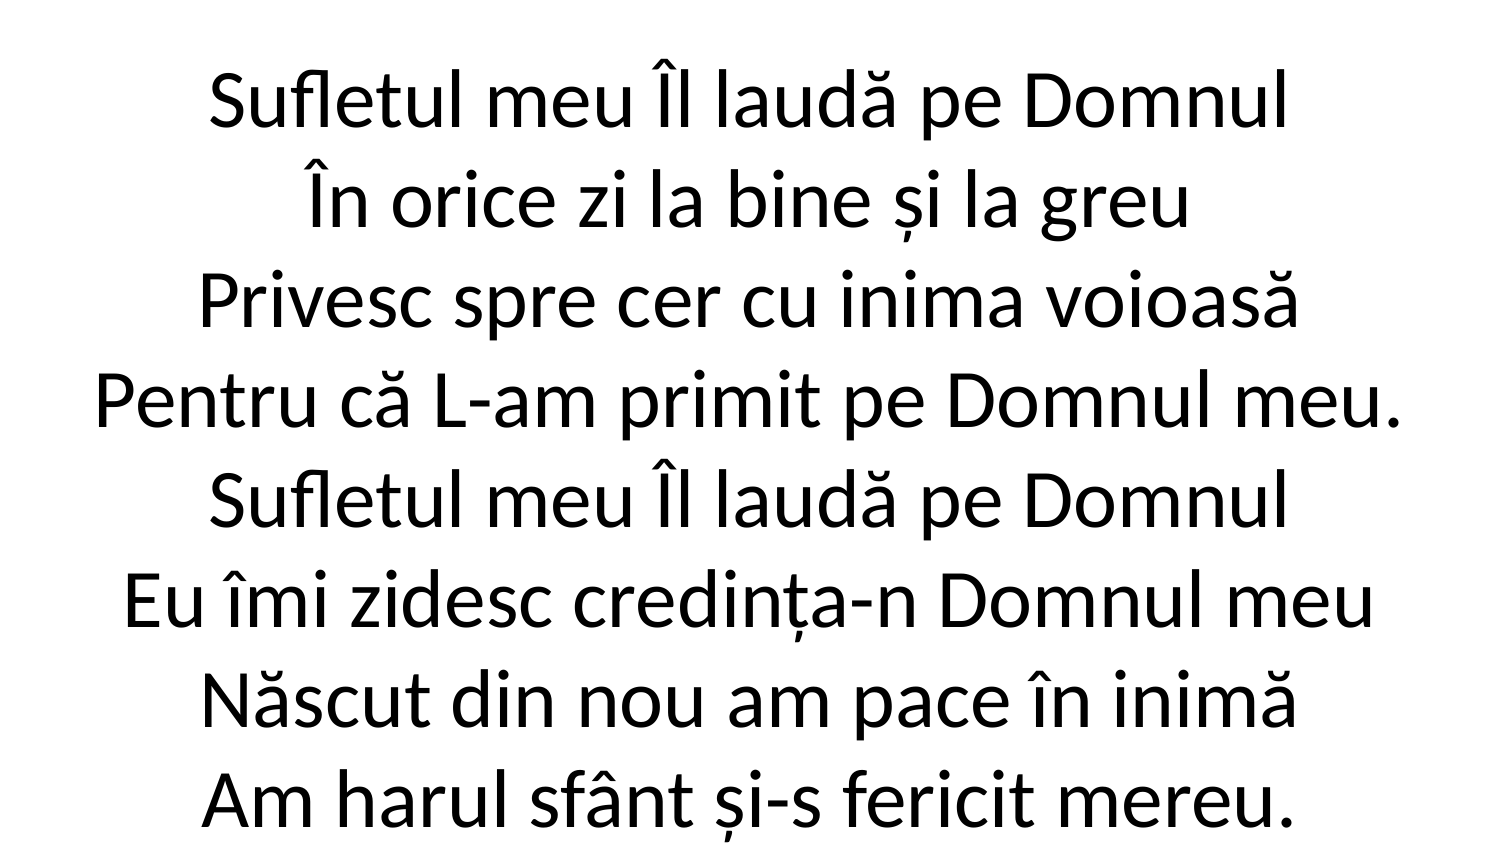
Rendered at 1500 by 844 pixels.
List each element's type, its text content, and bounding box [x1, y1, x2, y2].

text_box Sufletul meu Îl laudă pe Domnul În orice zi la bine și la greu Privesc spre cer cu inima voioasă Pentru că L-am primit pe Domnul meu. Sufletul meu Îl laudă pe Domnul Eu îmi zidesc credința-n Domnul meu Născut din nou am pace în inimă Am harul sfânt și-s fericit mereu. [79, 0, 1421, 844]
